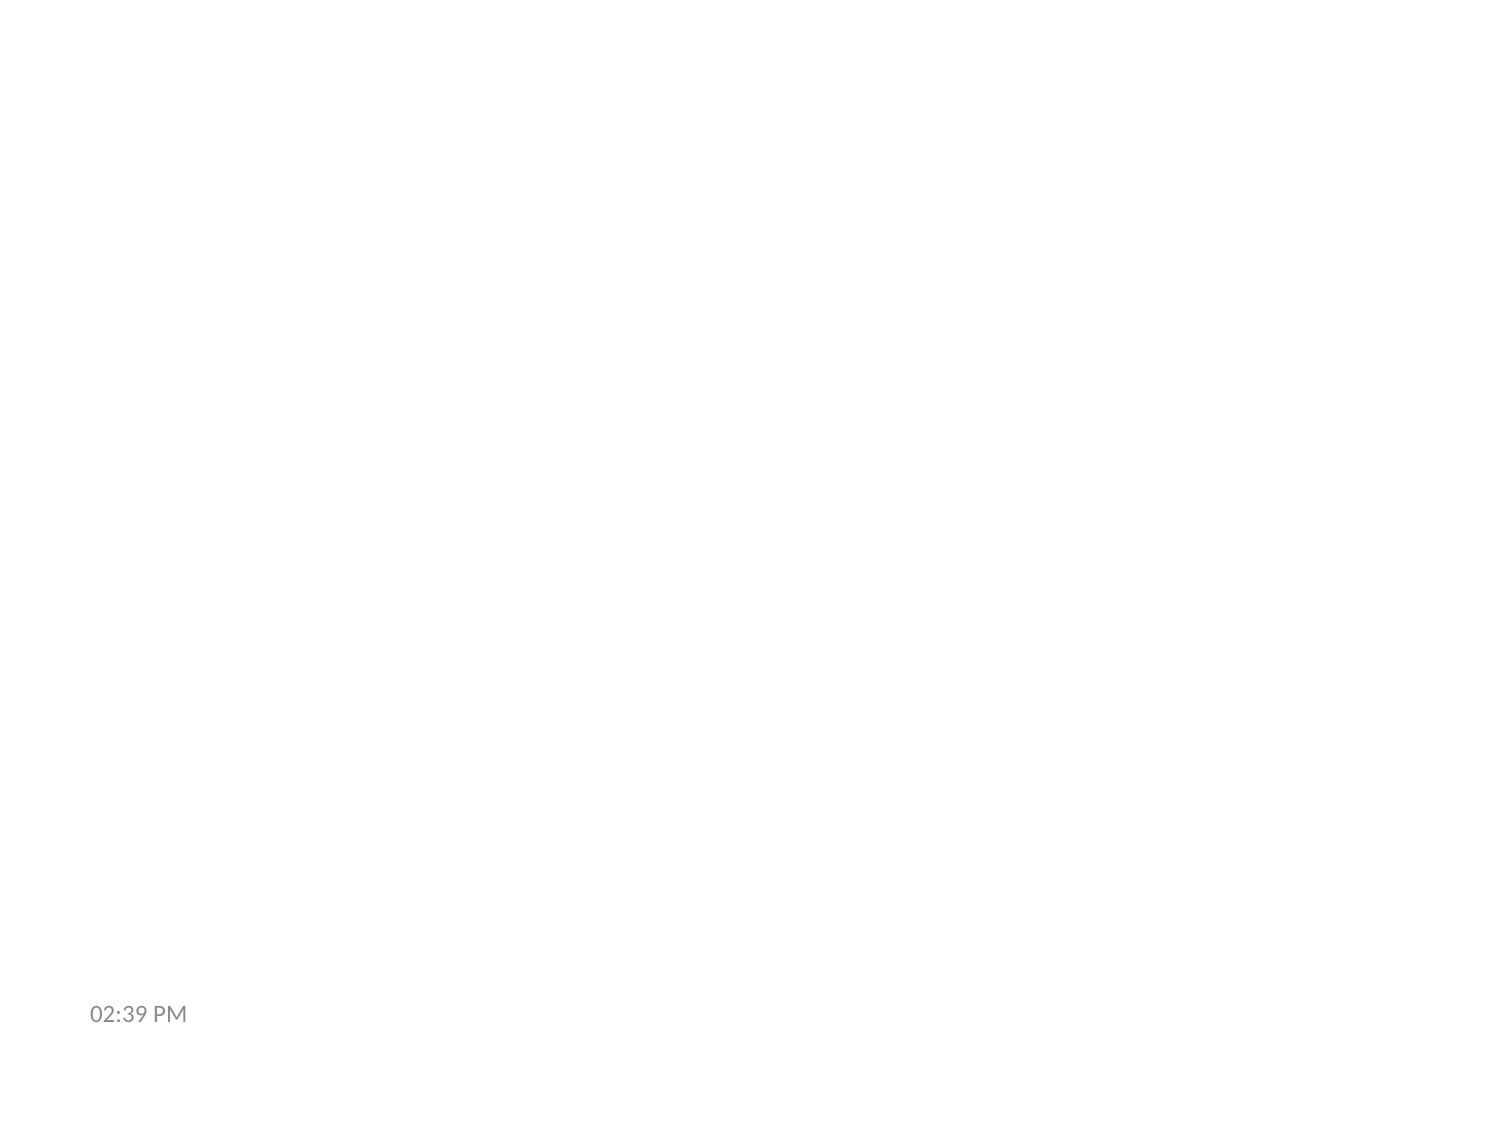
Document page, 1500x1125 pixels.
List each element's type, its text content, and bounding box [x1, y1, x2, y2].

text_box 3:35 PM [75, 982, 425, 1043]
